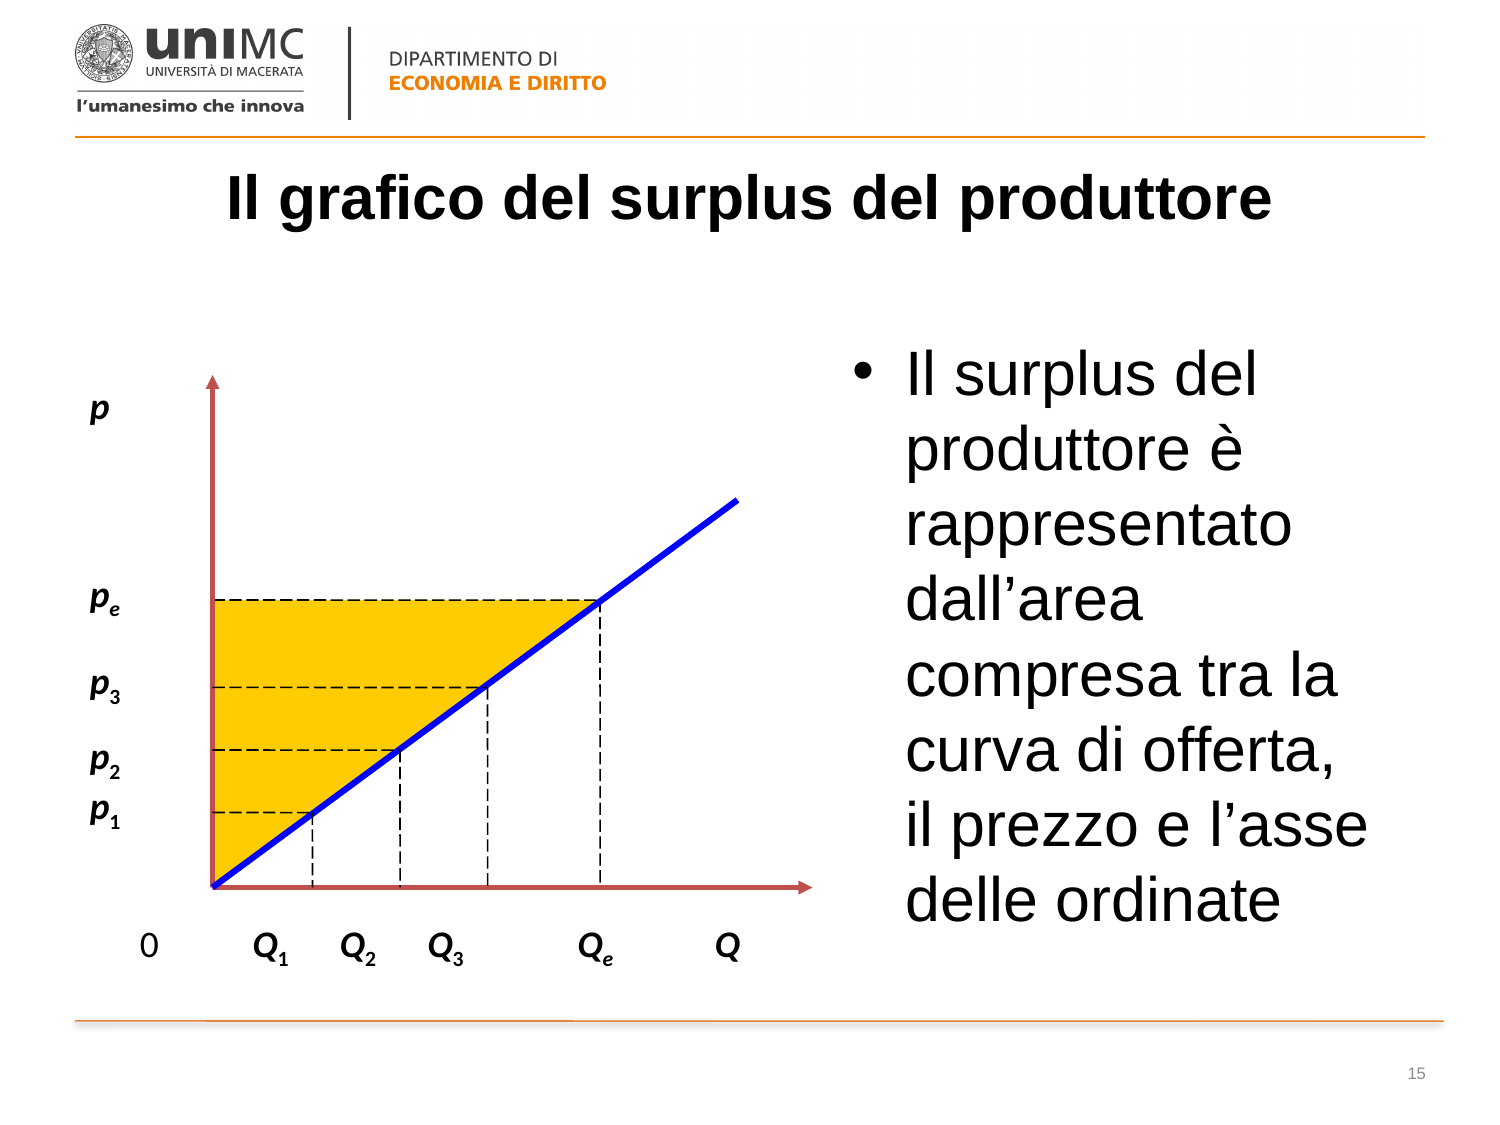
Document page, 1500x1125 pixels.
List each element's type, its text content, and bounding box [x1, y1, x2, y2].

title Il grafico del surplus del produttore [75, 149, 1425, 241]
slide_number 15 [1091, 1042, 1442, 1103]
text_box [74, 374, 838, 988]
picture [75, 24, 1425, 138]
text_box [74, 649, 576, 988]
list Il surplus del produttore è rappresentato dall’area compresa tra la curva di offerta, il prezzo e l’asse delle ordinate [837, 324, 1388, 1000]
